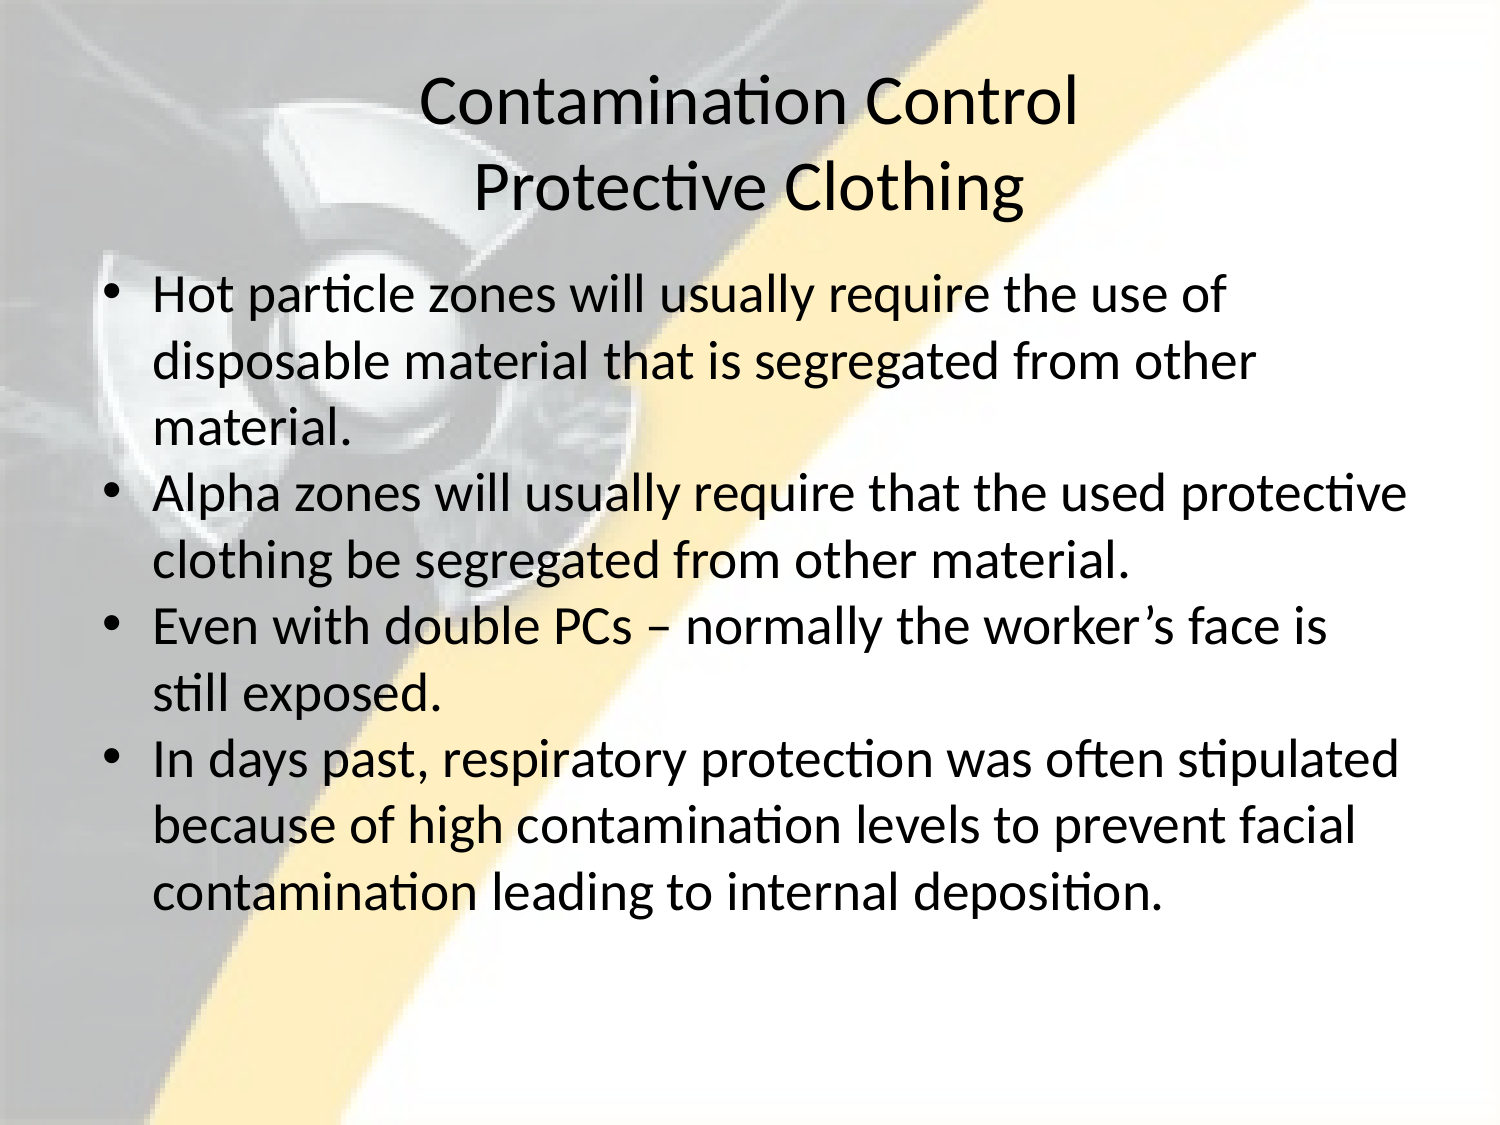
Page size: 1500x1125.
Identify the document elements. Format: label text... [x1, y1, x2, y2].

list Hot particle zones will usually require the use of disposable material that is segregated from other material. Alpha zones will usually require that the used protective clothing be segregated from other material. Even with double PCs – normally the worker’s face is still exposed. In days past, respiratory protection was often stipulated because of high contamination levels to prevent facial contamination leading to internal deposition. [87, 249, 1425, 1025]
title Contamination Control Protective Clothing [75, 45, 1425, 233]
